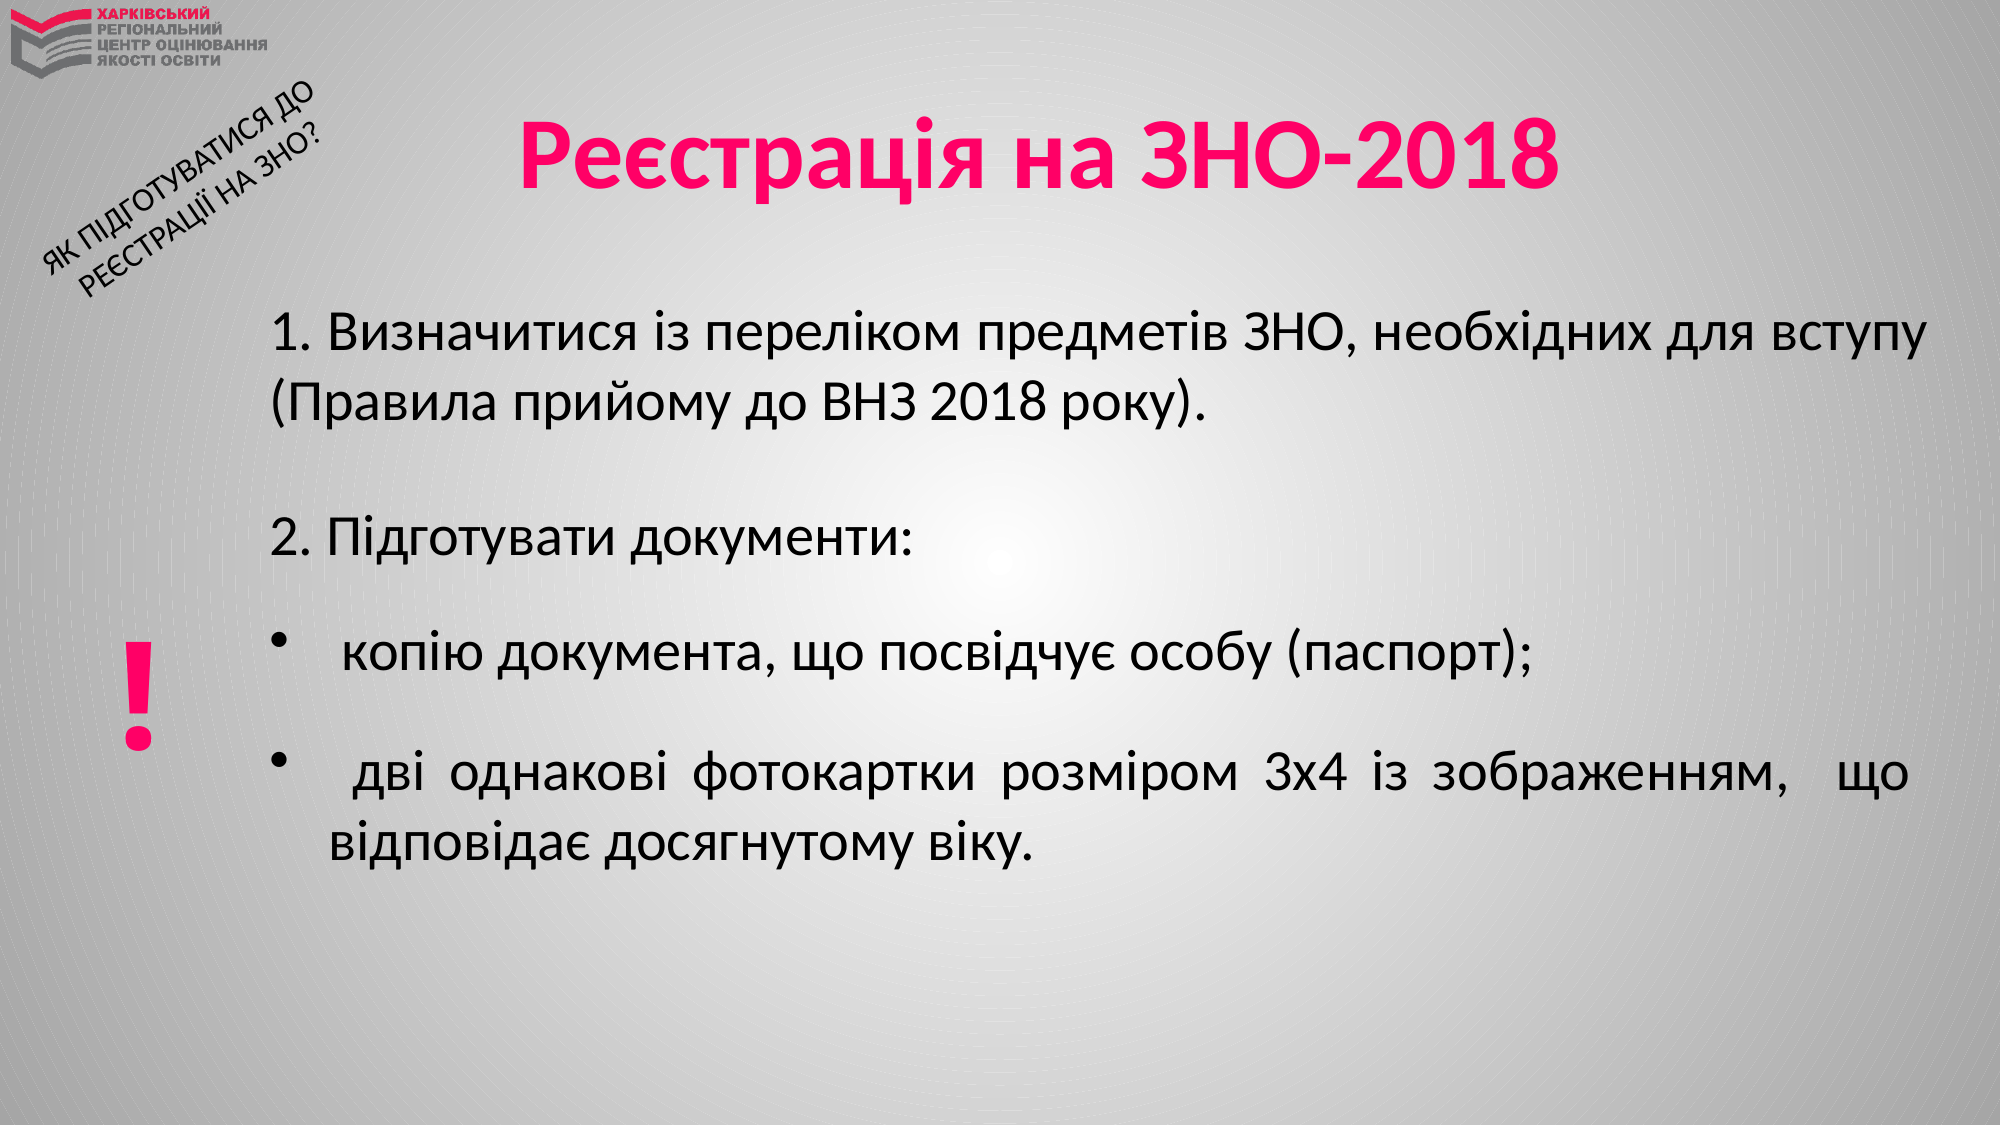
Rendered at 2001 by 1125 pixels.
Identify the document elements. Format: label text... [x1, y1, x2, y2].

picture [11, 6, 267, 79]
text_box 2. Підготувати документи: копію документа, що посвідчує особу (паспорт); дві однакові фотокартки розміром 3х4 із зображенням, що відповідає досягнутому віку. [254, 489, 1927, 1000]
text_box ! [90, 592, 189, 788]
text_box Реєстрація на ЗНО-2018 [395, 93, 1686, 220]
text_box 1. Визначитися із переліком предметів ЗНО, необхідних для вступу (Правила прийому до ВНЗ 2018 року). [254, 284, 1945, 439]
text_box Як підготуватися до реєстрації на ЗНО? [0, 6, 427, 376]
